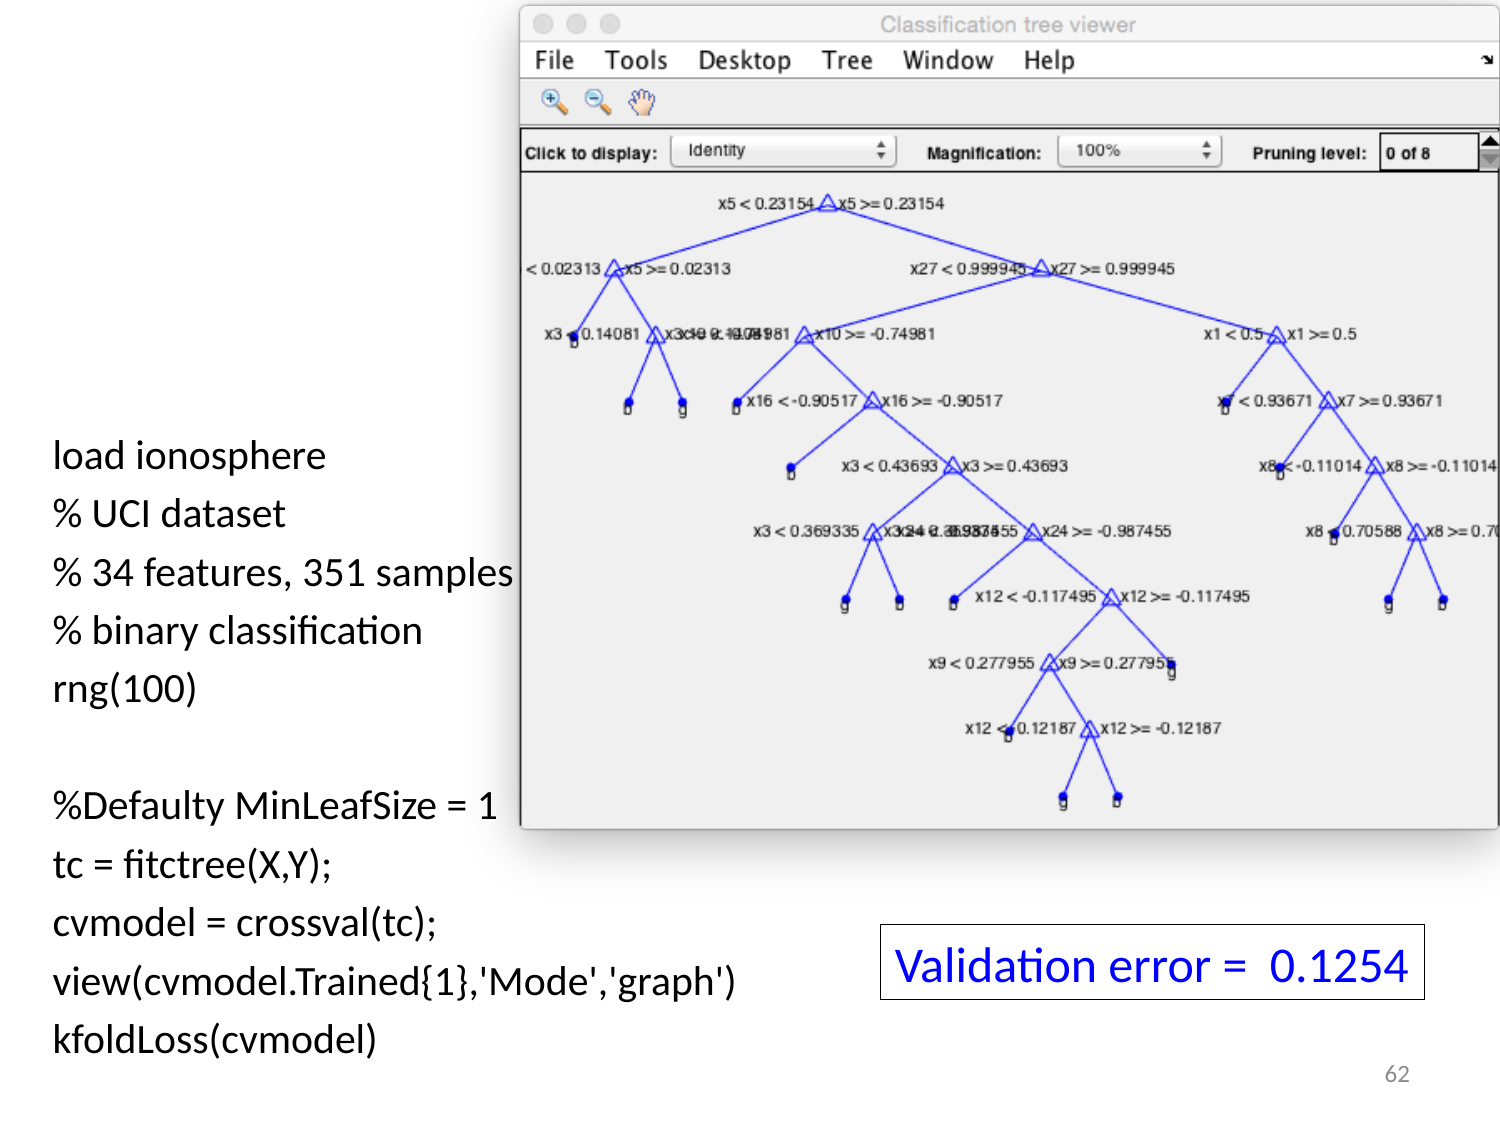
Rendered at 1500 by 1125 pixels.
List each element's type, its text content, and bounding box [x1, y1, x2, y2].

picture [449, 0, 1500, 913]
slide_number 62 [1074, 1042, 1425, 1103]
text_box Validation error = 0.1254 [880, 924, 1425, 1000]
list load ionosphere % UCI dataset % 34 features, 351 samples % binary classification rng(100) %Defaulty MinLeafSize = 1 tc = fitctree(X,Y); cvmodel = crossval(tc); view(cvmodel.Trained{1},'Mode','graph') kfoldLoss(cvmodel) [37, 420, 1388, 1125]
